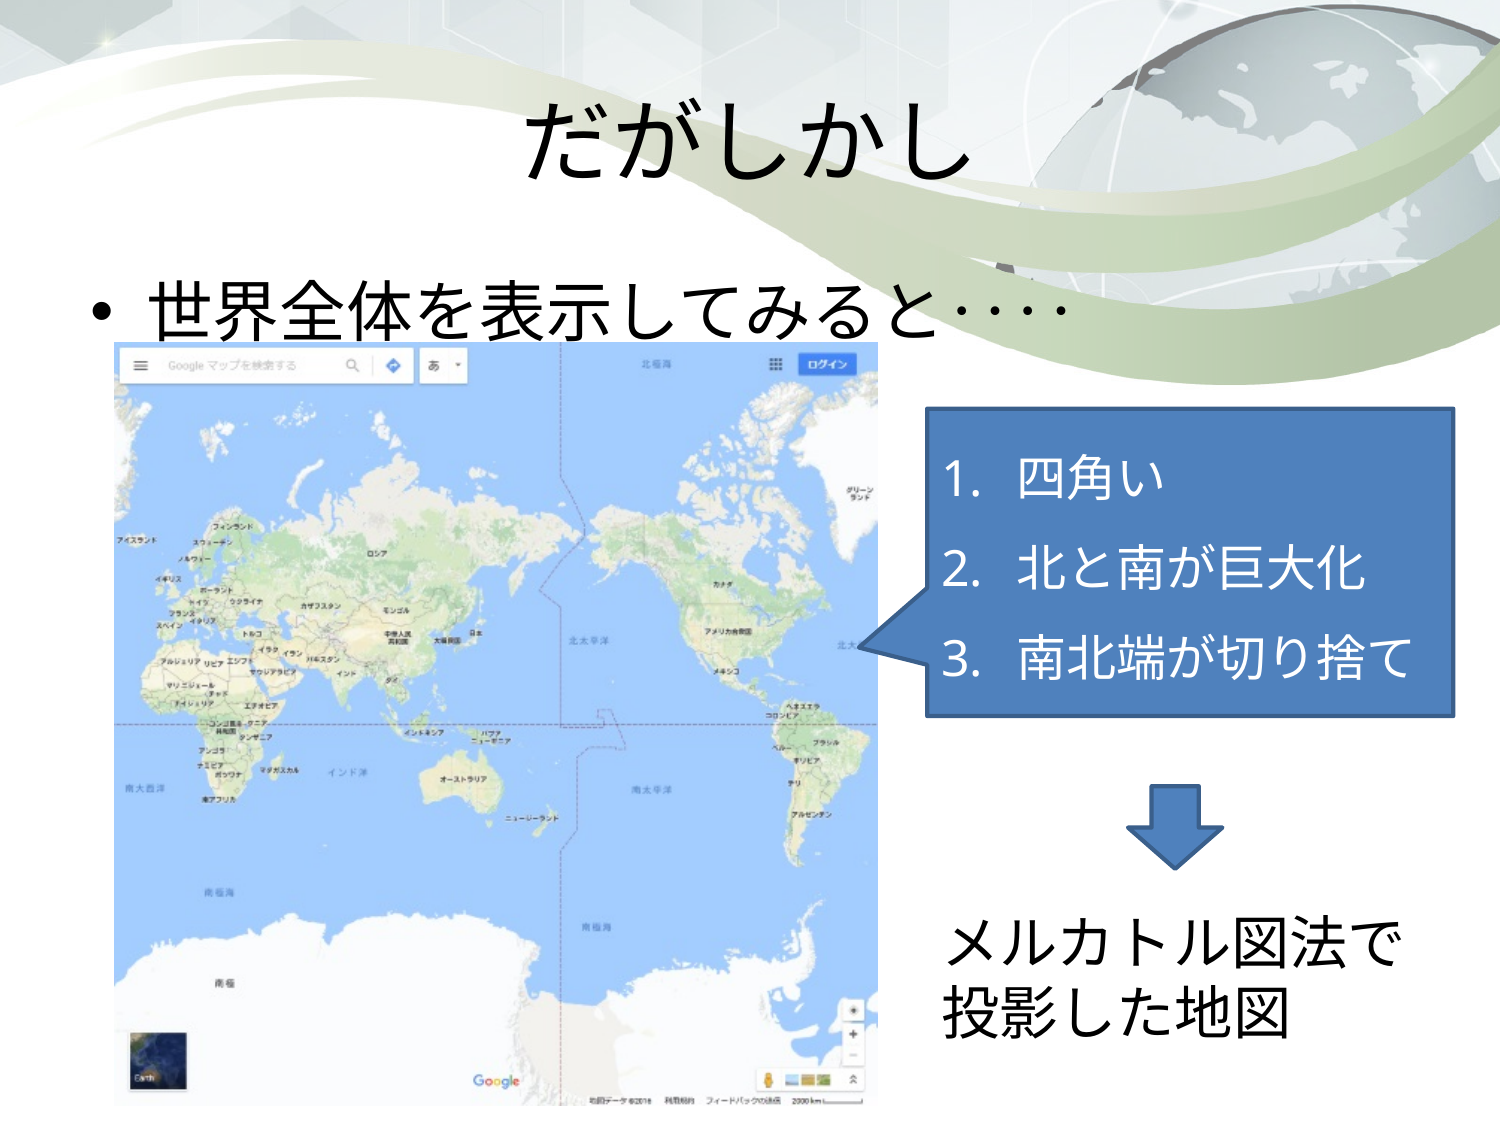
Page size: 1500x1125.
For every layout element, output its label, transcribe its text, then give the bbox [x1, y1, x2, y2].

list 世界全体を表示してみると‥‥ [75, 262, 1425, 1005]
title だがしかし [75, 45, 1425, 233]
text_box [1125, 784, 1225, 871]
text_box 四角い 北と南が巨大化 南北端が切り捨て [883, 406, 1456, 719]
picture [114, 342, 879, 1107]
text_box メルカトル図法で投影した地図 [927, 898, 1454, 1054]
